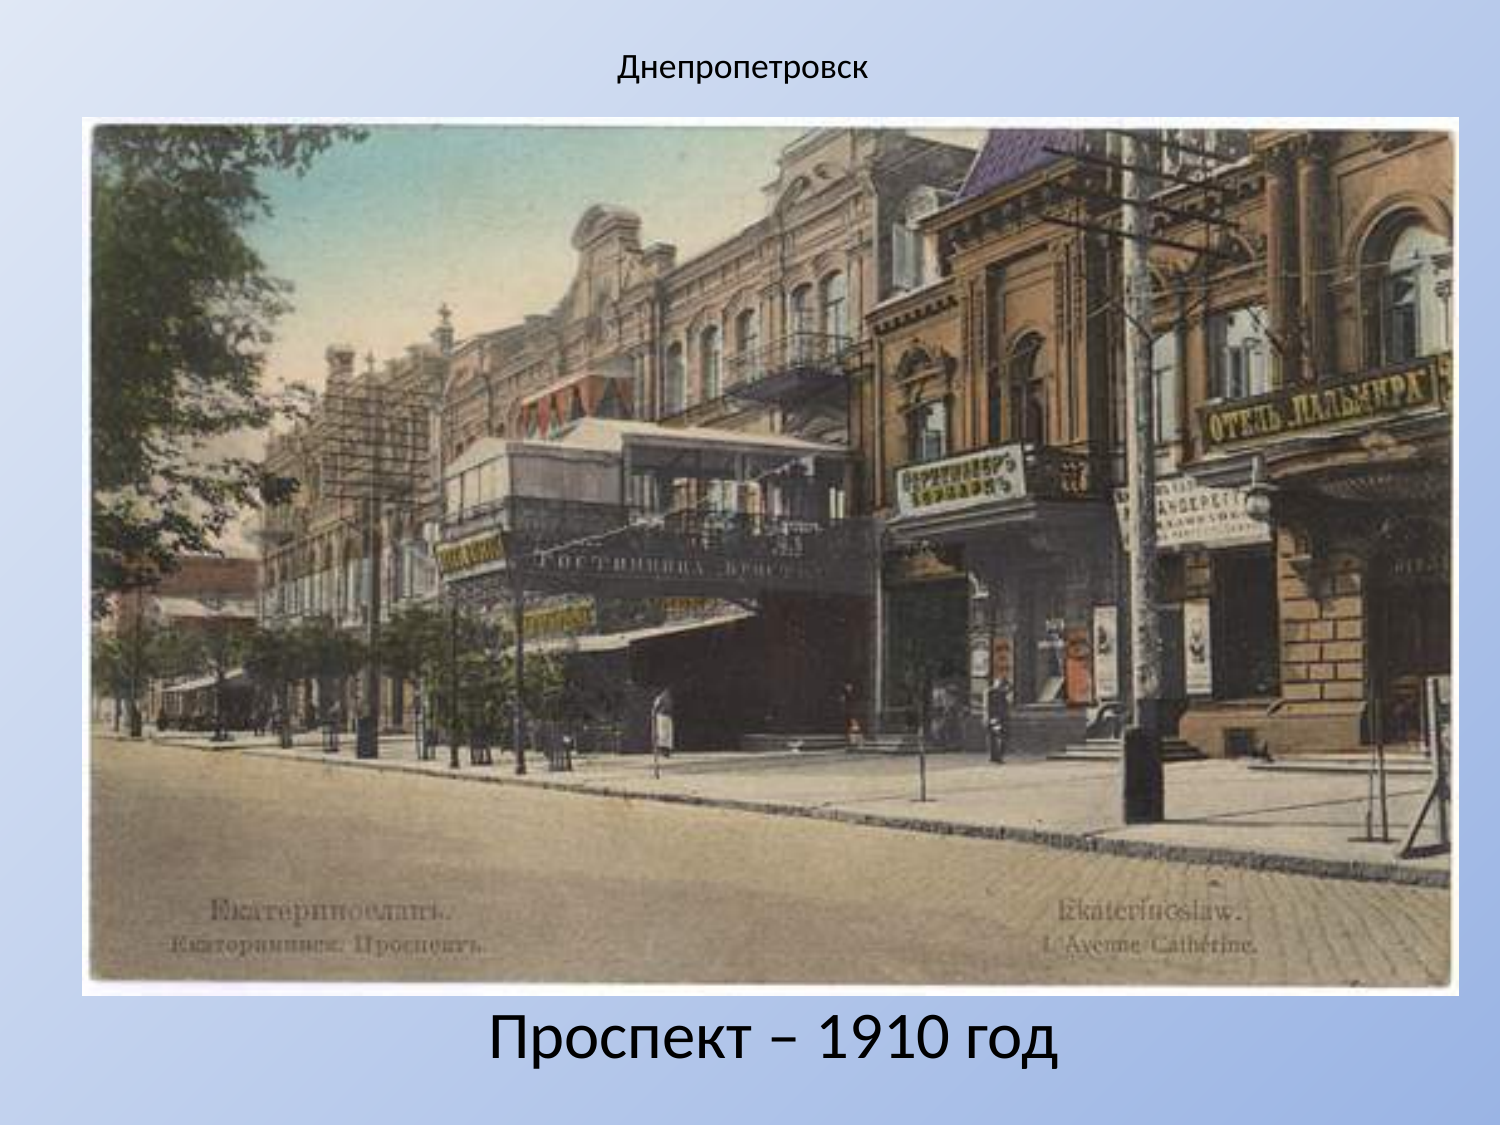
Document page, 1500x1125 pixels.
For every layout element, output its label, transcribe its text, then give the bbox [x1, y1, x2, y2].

picture [81, 116, 1459, 997]
subtitle Проспект – 1910 год [82, 984, 1465, 1097]
title Днепропетровск [105, 35, 1381, 94]
